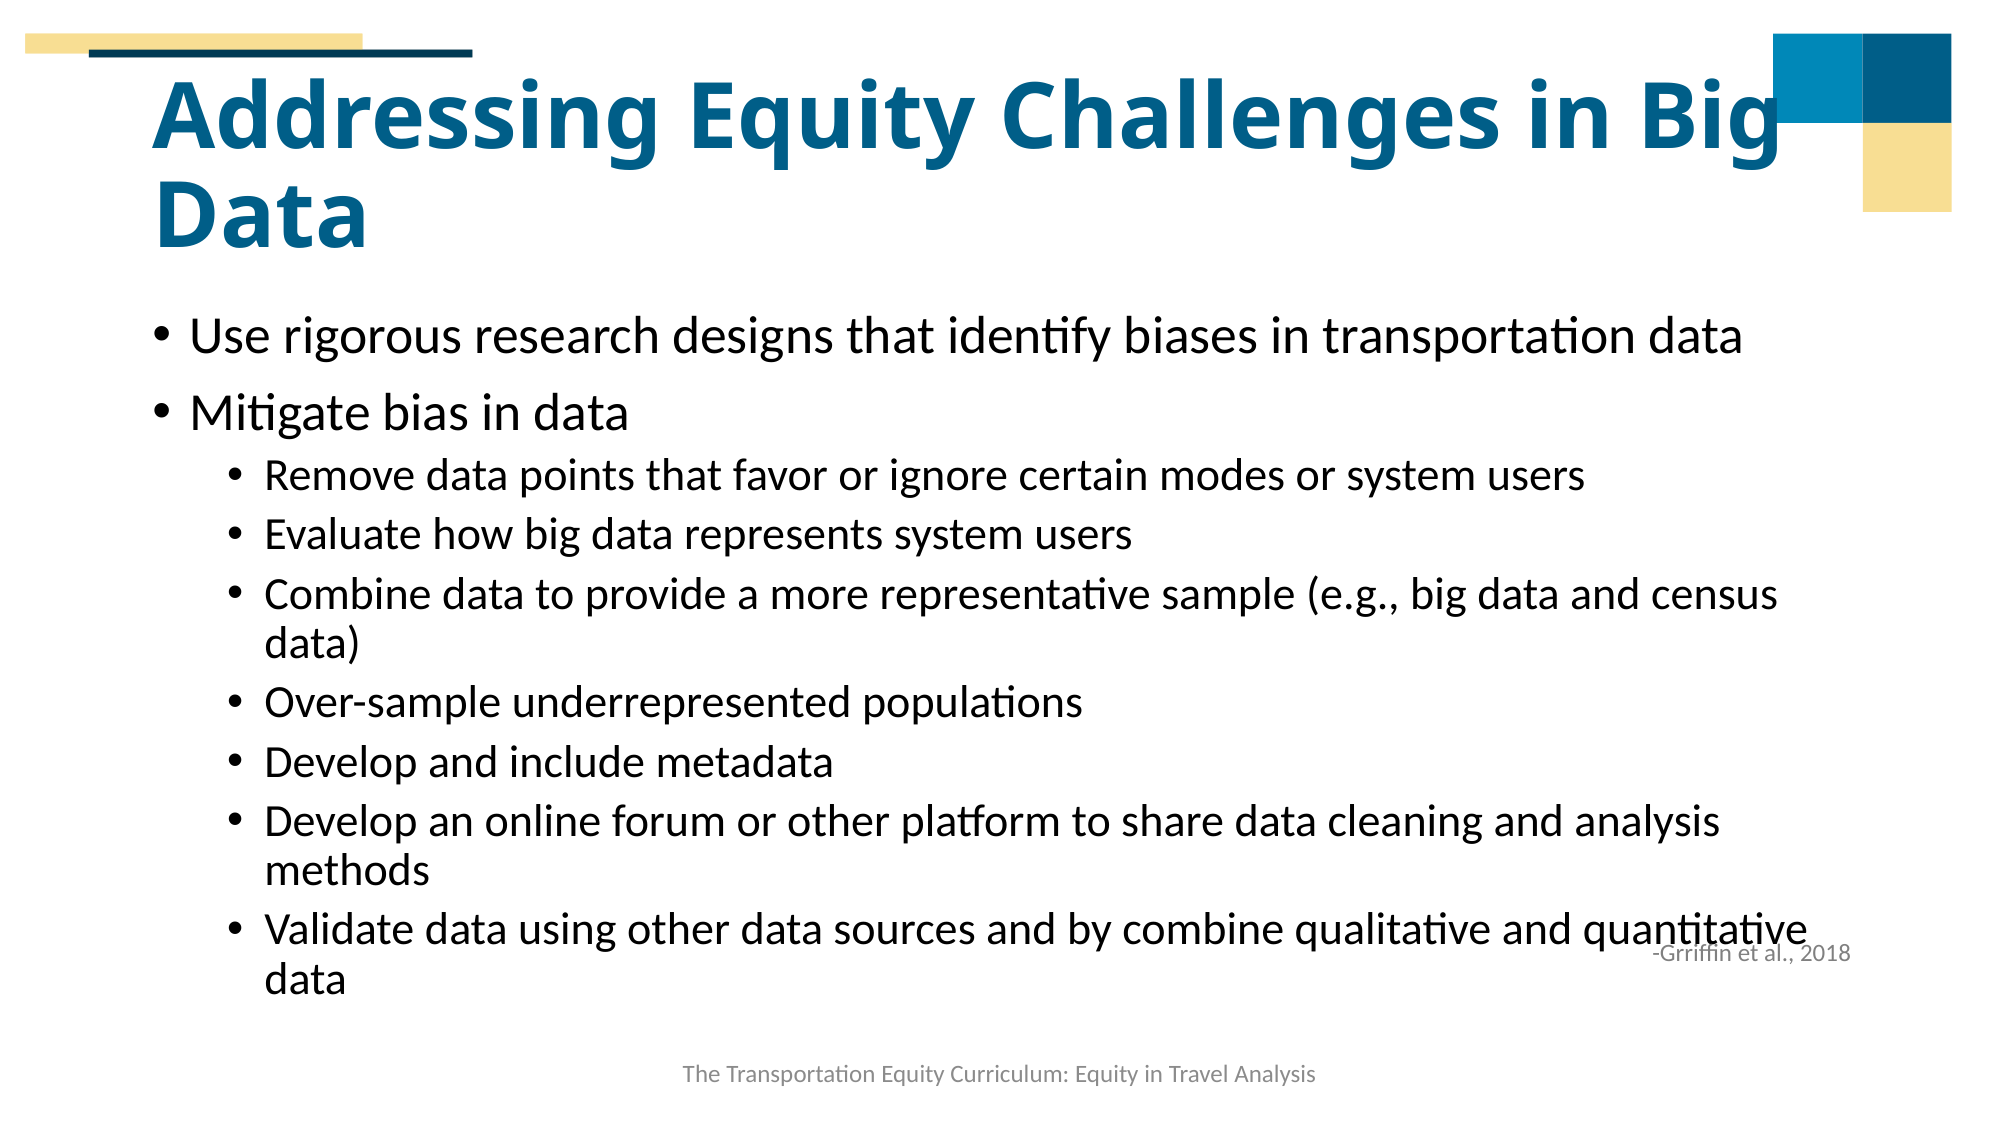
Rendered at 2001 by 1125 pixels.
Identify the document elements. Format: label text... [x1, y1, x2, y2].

title Addressing Equity Challenges in Big Data [137, 59, 1863, 278]
footer The Transportation Equity Curriculum: Equity in Travel Analysis [662, 1042, 1338, 1103]
text_box -Grriffin et al., 2018 [1637, 929, 1973, 975]
list Use rigorous research designs that identify biases in transportation data Mitigate bias in data Remove data points that favor or ignore certain modes or system users Evaluate how big data represents system users Combine data to provide a more representative sample (e.g., big data and census data) Over-sample underrepresented populations Develop and include metadata Develop an online forum or other platform to share data cleaning and analysis methods Validate data using other data sources and by combine qualitative and quantitative data [137, 299, 1863, 1014]
